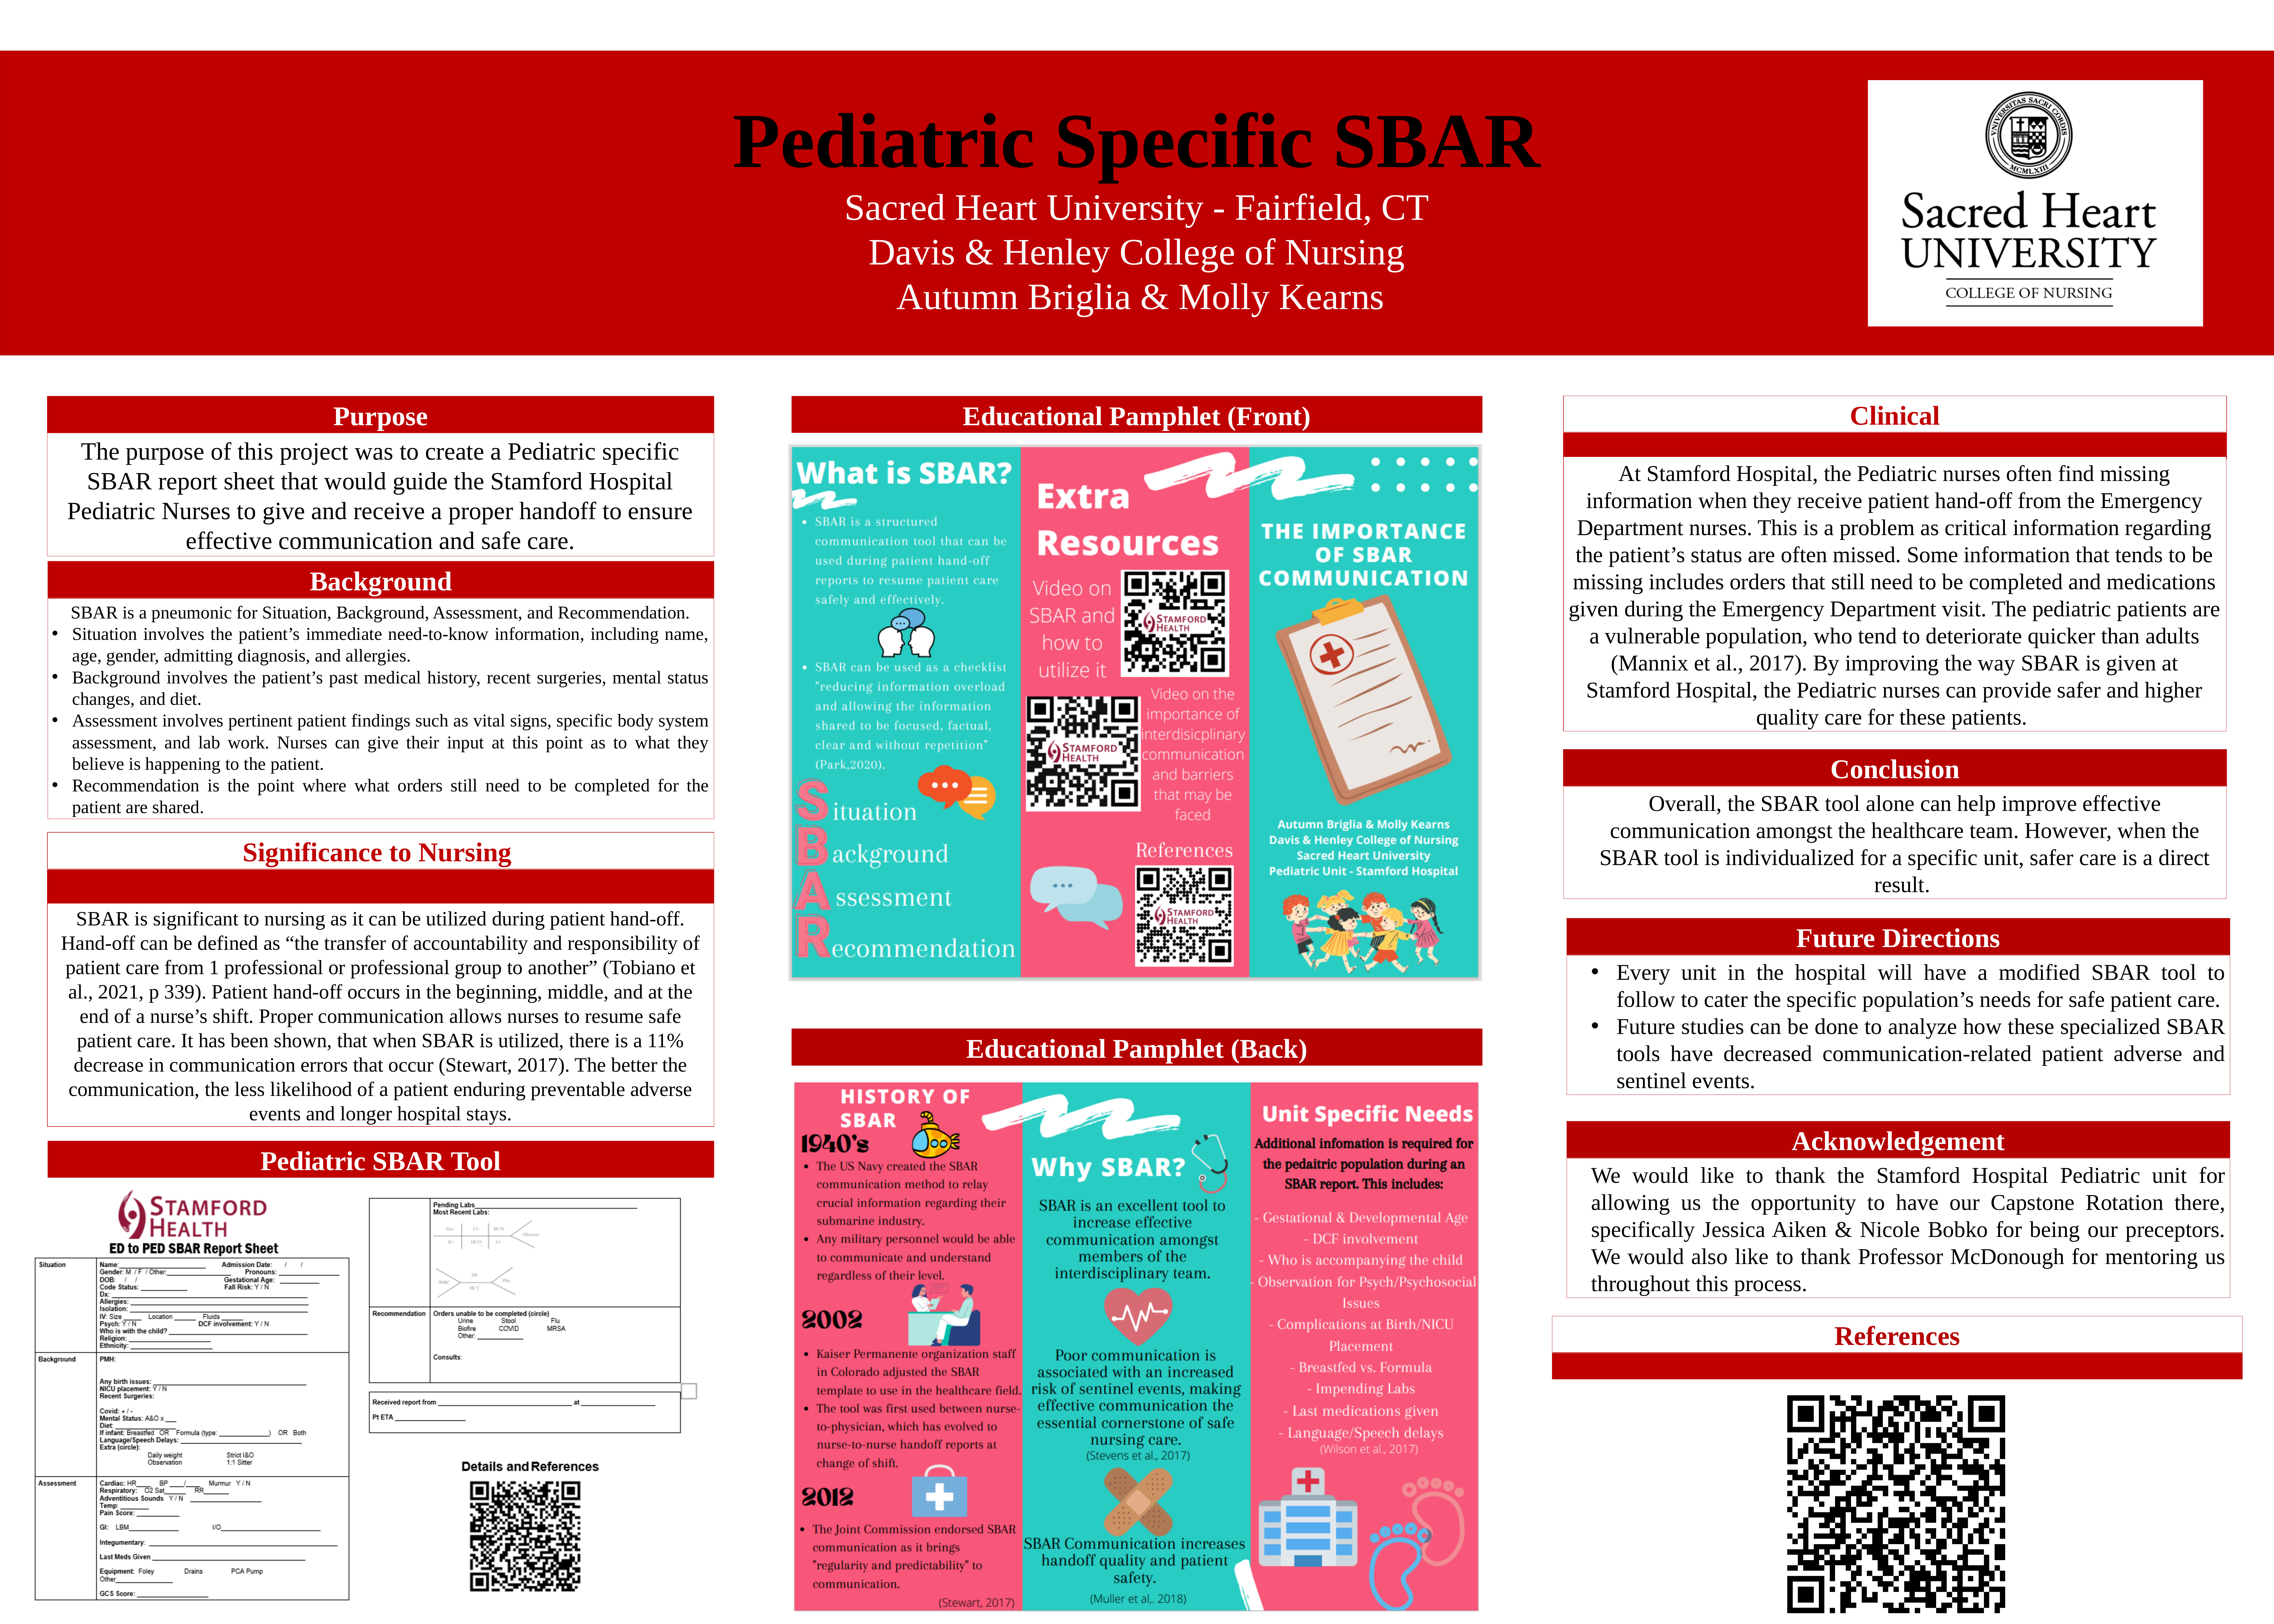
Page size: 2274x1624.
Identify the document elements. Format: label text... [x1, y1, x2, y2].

text_box Every unit in the hospital will have a modified SBAR tool to follow to cater the specific population’s needs for safe patient care. Future studies can be done to analyze how these specialized SBAR tools have decreased communication-related patient adverse and sentinel events. [1567, 955, 2230, 1095]
text_box Educational Pamphlet (Back) [792, 1029, 1482, 1065]
picture [1868, 80, 2203, 327]
text_box Future Directions [1567, 918, 2230, 955]
text_box [1563, 433, 2227, 459]
text_box Acknowledgement [1567, 1121, 2230, 1158]
text_box We would like to thank the Stamford Hospital Pediatric unit for allowing us the opportunity to have our Capstone Rotation there, specifically Jessica Aiken & Nicole Bobko for being our preceptors. We would also like to thank Professor McDonough for mentoring us throughout this process. [1567, 1158, 2230, 1298]
picture [1776, 1384, 2016, 1624]
text_box SBAR is significant to nursing as it can be utilized during patient hand-off. Hand-off can be defined as “the transfer of accountability and responsibility of patient care from 1 professional or professional group to another” (Tobiano et al., 2021, p 339). Patient hand-off occurs in the beginning, middle, and at the end of a nurse’s shift. Proper communication allows nurses to resume safe patient care. It has been shown, that when SBAR is utilized, there is a 11% decrease in communication errors that occur (Stewart, 2017). The better the communication, the less likelihood of a patient enduring preventable adverse events and longer hospital stays. [47, 903, 714, 1127]
text_box The purpose of this project was to create a Pediatric specific SBAR report sheet that would guide the Stamford Hospital Pediatric Nurses to give and receive a proper handoff to ensure effective communication and safe care. [47, 433, 714, 556]
picture [24, 1184, 698, 1611]
text_box Background [48, 561, 714, 598]
text_box At Stamford Hospital, the Pediatric nurses often find missing information when they receive patient hand-off from the Emergency Department nurses. This is a problem as critical information regarding the patient’s status are often missed. Some information that tends to be missing includes orders that still need to be completed and medications given during the Emergency Department visit. The pediatric patients are a vulnerable population, who tend to deteriorate quicker than adults (Mannix et al., 2017). By improving the way SBAR is given at Stamford Hospital, the Pediatric nurses can provide safer and higher quality care for these patients. [1563, 457, 2226, 731]
text_box [1552, 1353, 2243, 1379]
text_box Overall, the SBAR tool alone can help improve effective communication amongst the healthcare team. However, when the SBAR tool is individualized for a specific unit, safer care is a direct result. [1563, 786, 2227, 899]
text_box Pediatric SBAR Tool [48, 1141, 714, 1178]
text_box Significance to Nursing [47, 832, 714, 869]
text_box SBAR is a pneumonic for Situation, Background, Assessment, and Recommendation. Situation involves the patient’s immediate need-to-know information, including name, age, gender, admitting diagnosis, and allergies. Background involves the patient’s past medical history, recent surgeries, mental status changes, and diet. Assessment involves pertinent patient findings such as vital signs, specific body system assessment, and lab work. Nurses can give their input at this point as to what they believe is happening to the patient. Recommendation is the point where what orders still need to be completed for the patient are shared. [48, 598, 714, 819]
text_box Clinical [1563, 396, 2227, 433]
title Pediatric Specific SBAR Sacred Heart University - Fairfield, CT Davis & Henley College of Nursing Autumn Briglia & Molly Kearns [0, 51, 2274, 355]
picture [788, 444, 1482, 981]
picture [794, 1082, 1479, 1611]
text_box [47, 869, 714, 903]
text_box Conclusion [1563, 749, 2227, 786]
text_box Purpose [47, 396, 714, 433]
text_box Educational Pamphlet (Front) [792, 396, 1482, 433]
text_box References [1552, 1316, 2243, 1353]
